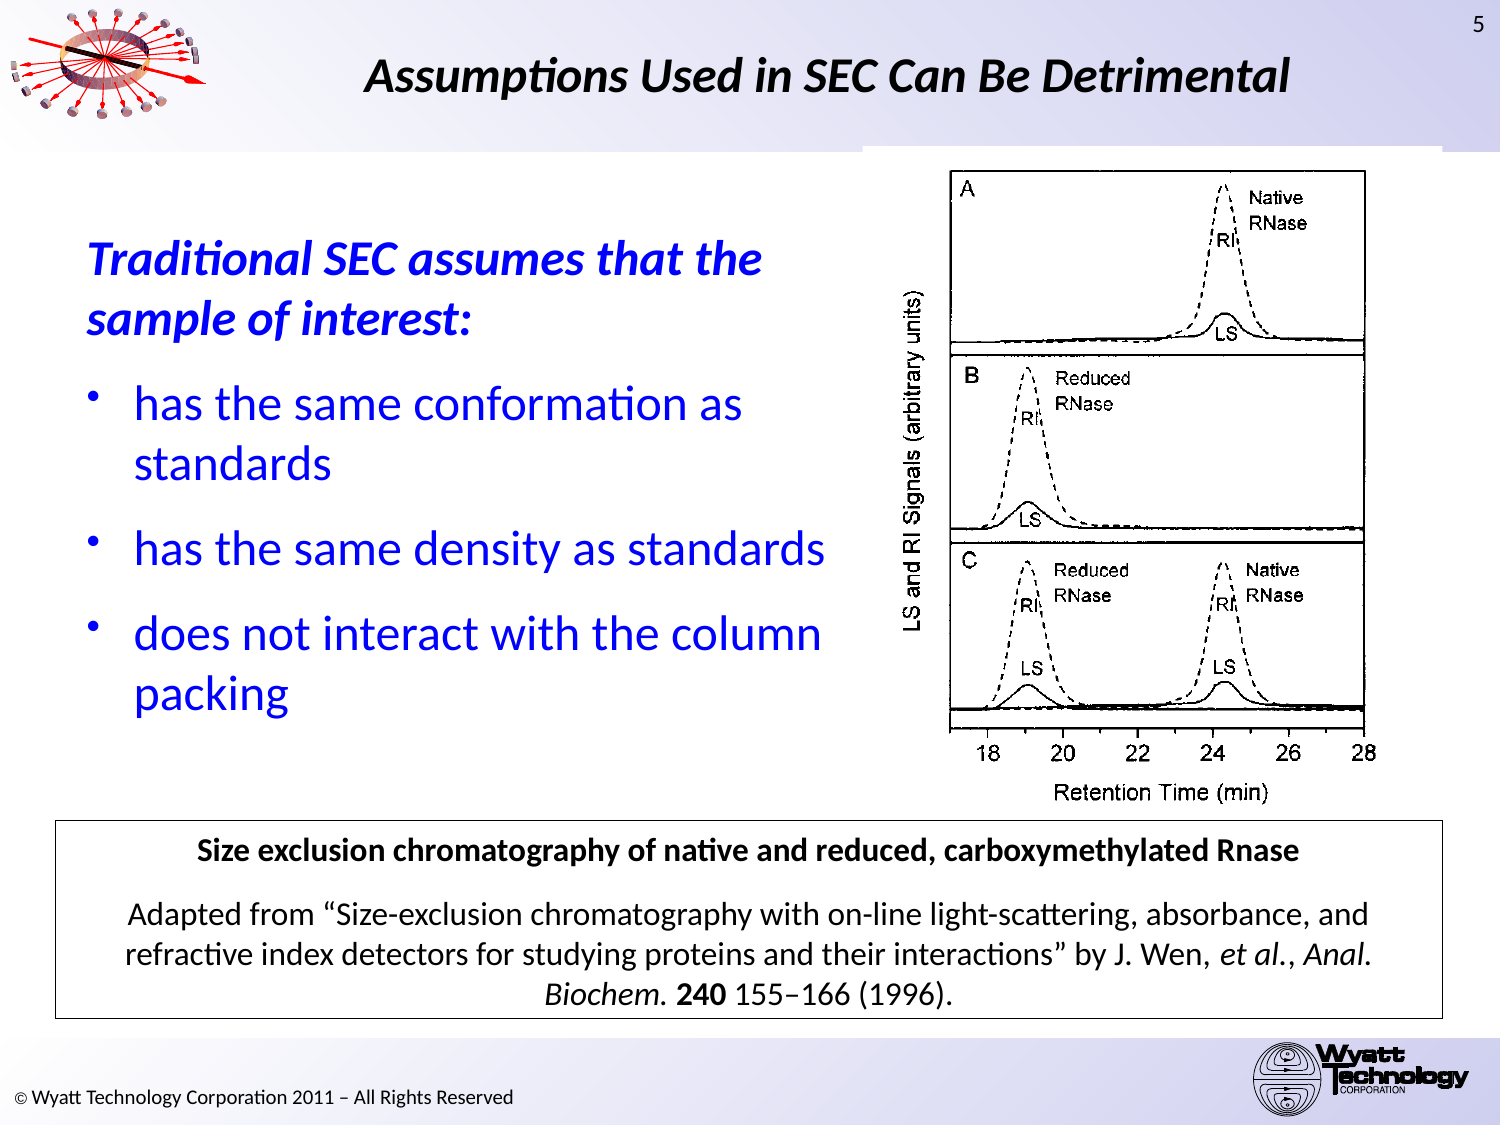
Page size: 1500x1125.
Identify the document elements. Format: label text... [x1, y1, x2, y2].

title Assumptions Used in SEC Can Be Detrimental [217, 25, 1438, 120]
text_box Traditional SEC assumes that the sample of interest: has the same conformation as standards has the same density as standards does not interact with the column packing [71, 218, 854, 729]
picture [862, 146, 1443, 815]
text_box Size exclusion chromatography of native and reduced, carboxymethylated Rnase Adapted from “Size-exclusion chromatography with on-line light-scattering, absorbance, and refractive index detectors for studying proteins and their interactions” by J. Wen, et al., Anal. Biochem. 240 155–166 (1996). [55, 820, 1443, 1019]
